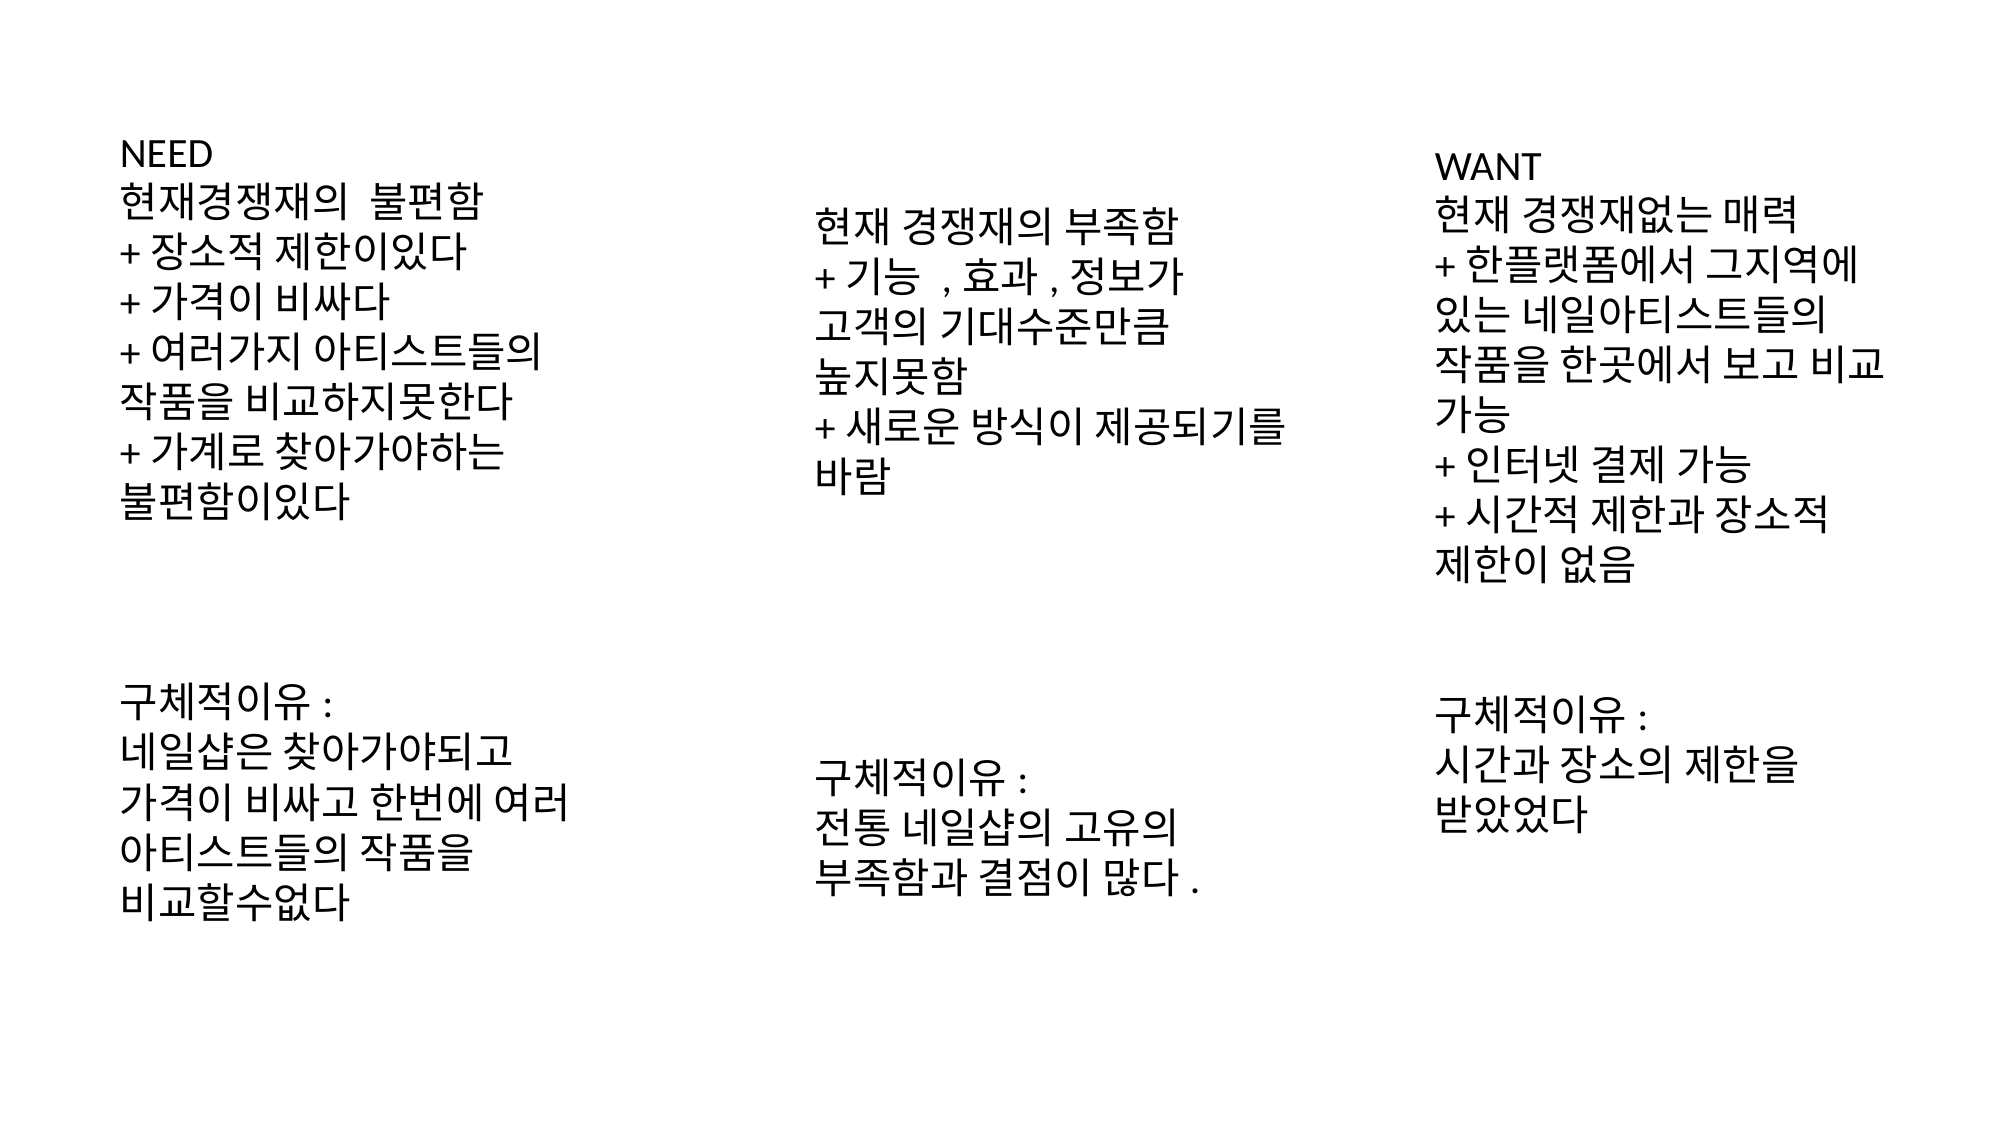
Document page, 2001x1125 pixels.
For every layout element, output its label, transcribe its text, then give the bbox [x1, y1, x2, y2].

text_box WANT 현재 경쟁재없는 매력 +한플랫폼에서 그지역에 있는 네일아티스트들의 작품을 한곳에서 보고 비교 가능 +인터넷 결제 가능 +시간적 제한과 장소적 제한이 없음 구체적이유: 시간과 장소의 제한을 받았었다 [1420, 131, 1943, 847]
text_box 현재 경쟁재의 부족함 +기능 ,효과,정보가 고객의 기대수준만큼 높지못함 +새로운 방식이 제공되기를 바람 구체적이유: 전통 네일샵의 고유의 부족함과 결점이 많다. [799, 143, 1313, 909]
text_box NEED 현재경쟁재의 불편함 +장소적 제한이있다 +가격이 비싸다 +여러가지 아티스트들의 작품을 비교하지못한다 +가계로 찾아가야하는 불편함이있다 구체적이유: 네일샵은 찾아가야되고 가격이 비싸고 한번에 여러 아티스트들의 작품을 비교할수없다 [104, 118, 648, 934]
